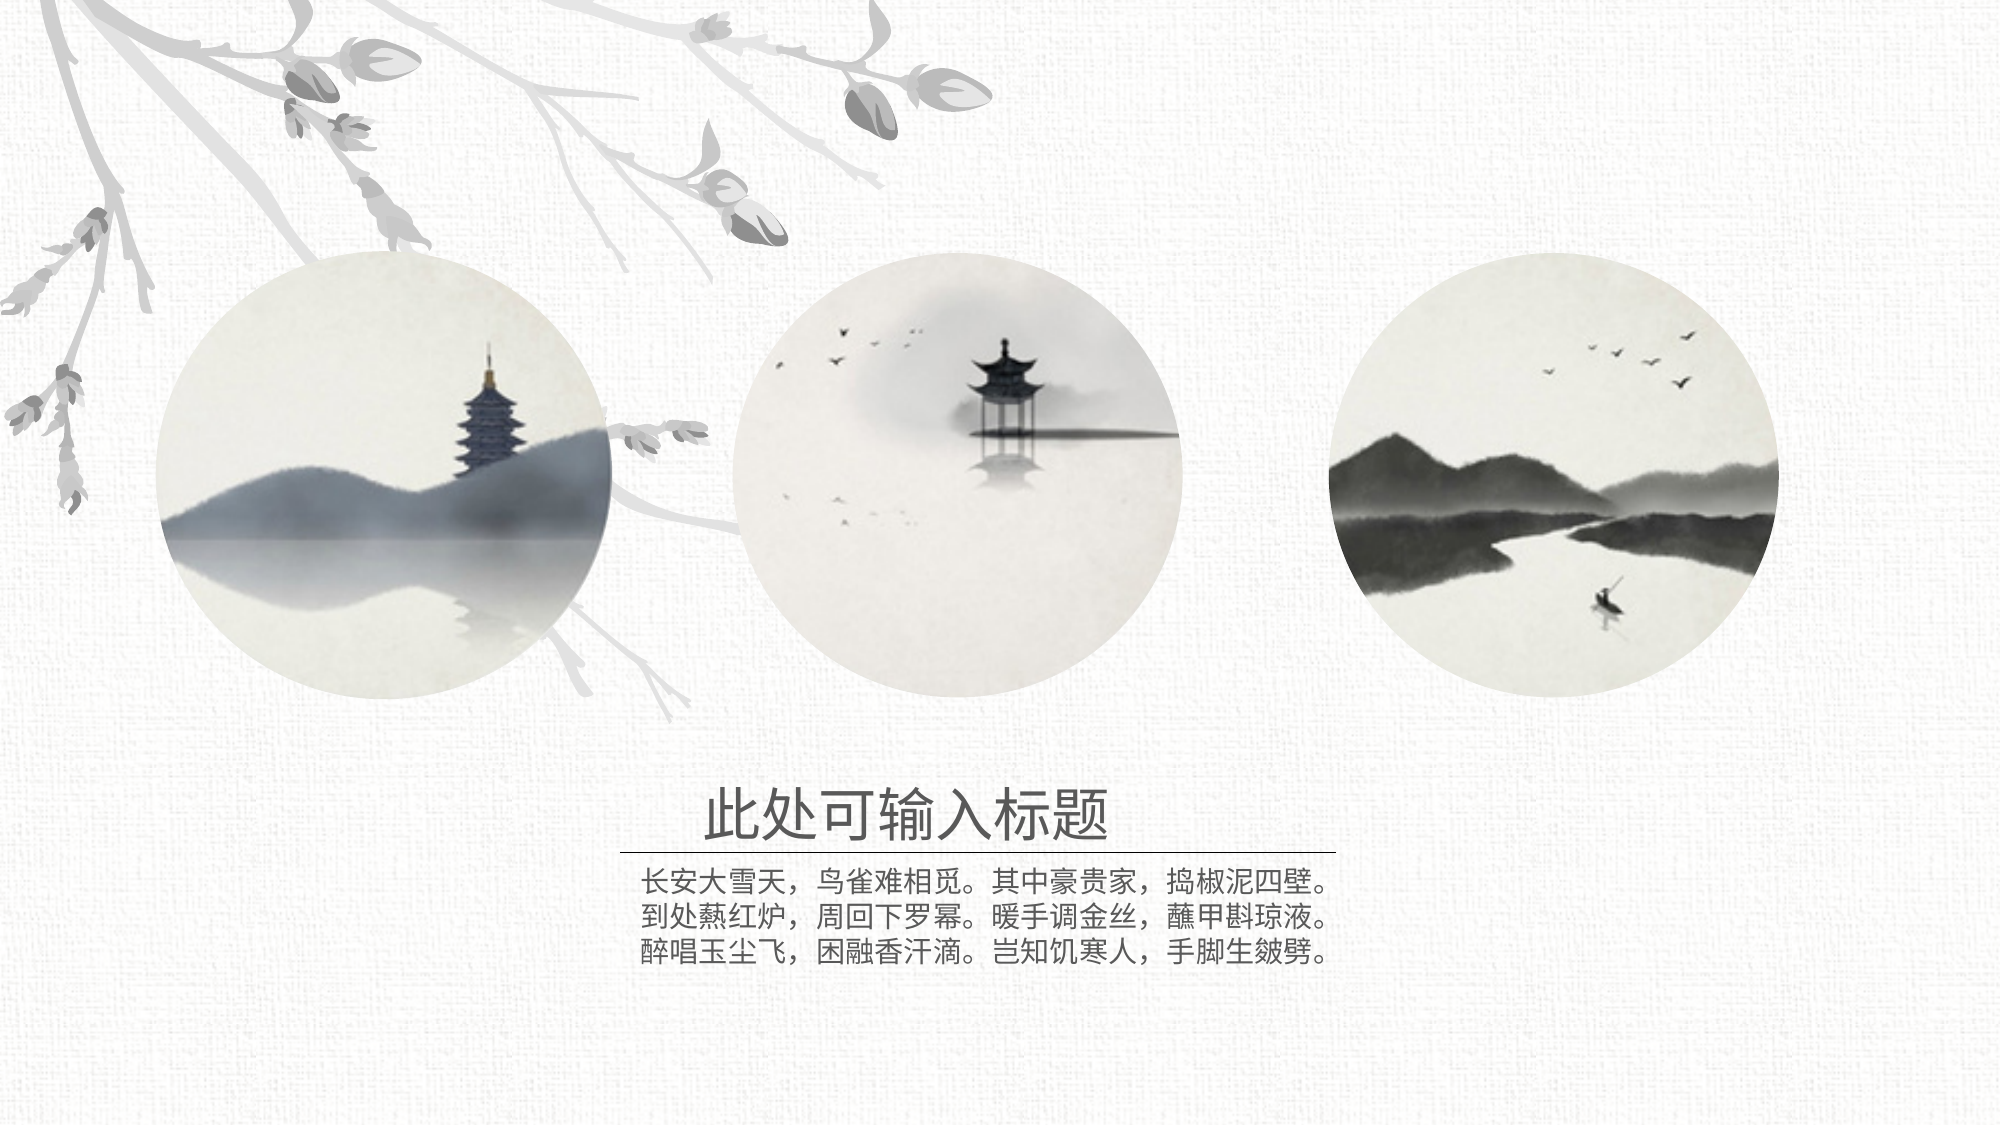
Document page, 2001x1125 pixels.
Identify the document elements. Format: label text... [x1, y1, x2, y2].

text_box 此处可输入标题 [859, 770, 1250, 852]
text_box 长安大雪天，鸟雀难相觅。其中豪贵家，捣椒泥四壁。 到处爇红炉，周回下罗幂。暖手调金丝，蘸甲斟琼液。 醉唱玉尘飞，困融香汗滴。岂知饥寒人，手脚生皴劈。 [625, 856, 1391, 976]
picture [1328, 253, 1779, 698]
picture [134, 0, 1183, 859]
